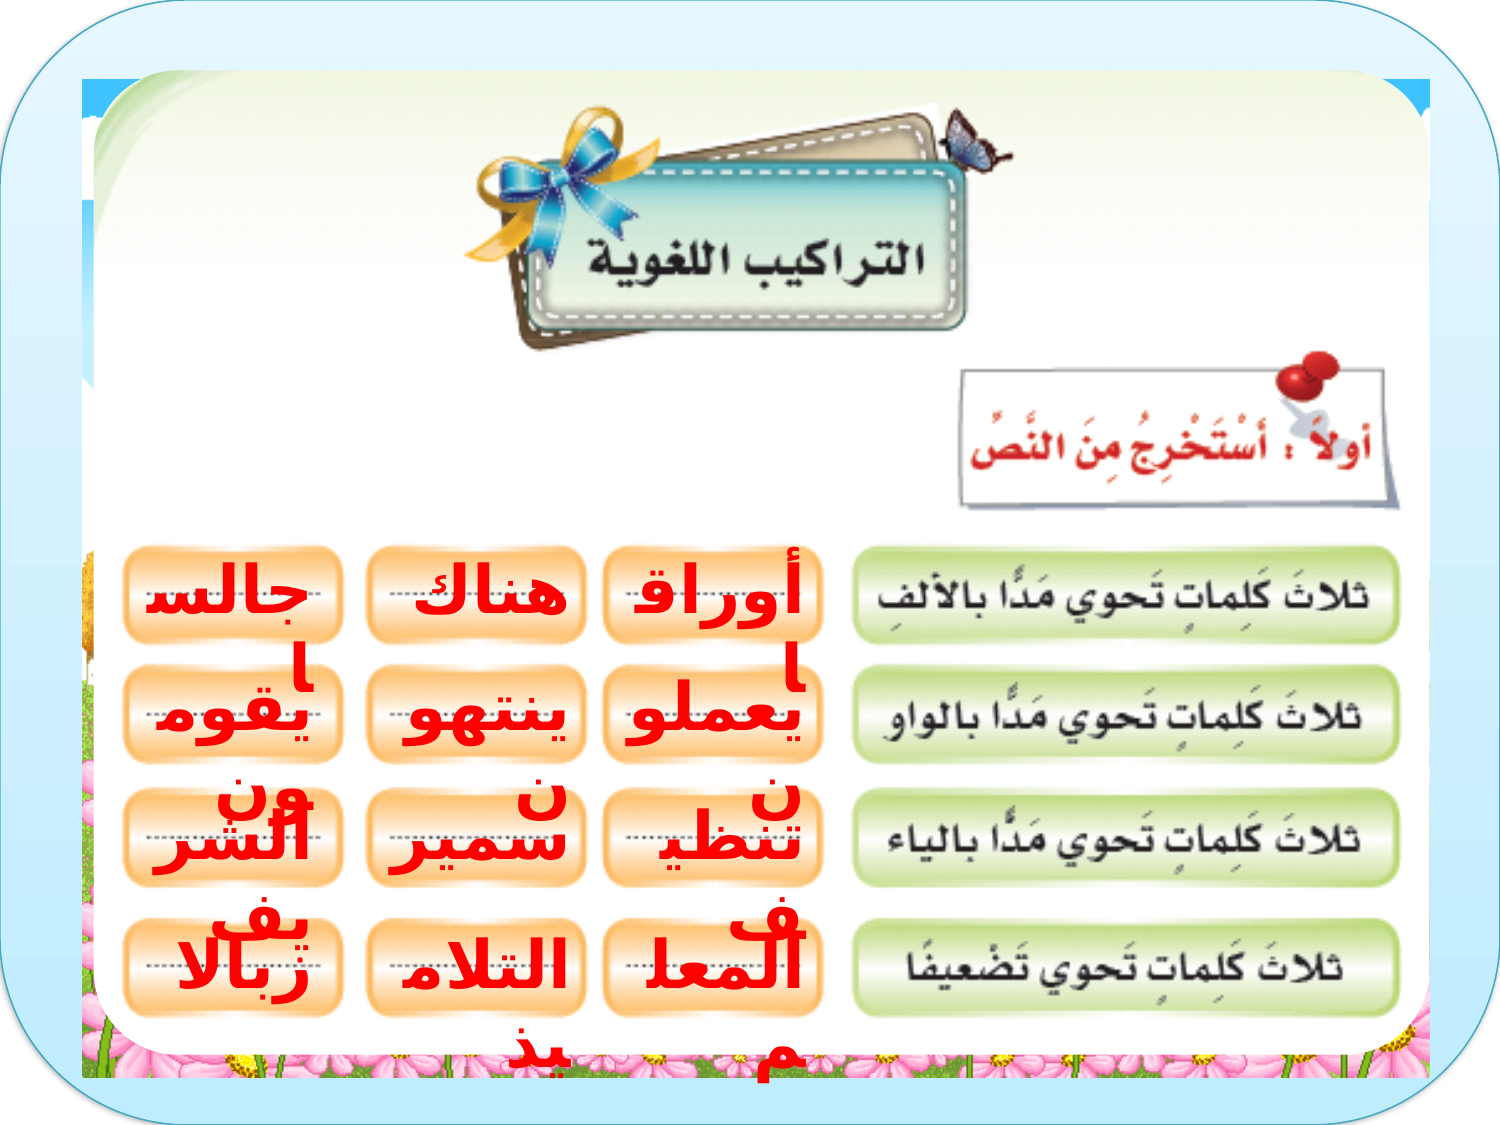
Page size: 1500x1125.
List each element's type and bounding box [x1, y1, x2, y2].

text_box [0, 0, 1500, 1125]
picture [81, 70, 1430, 1079]
